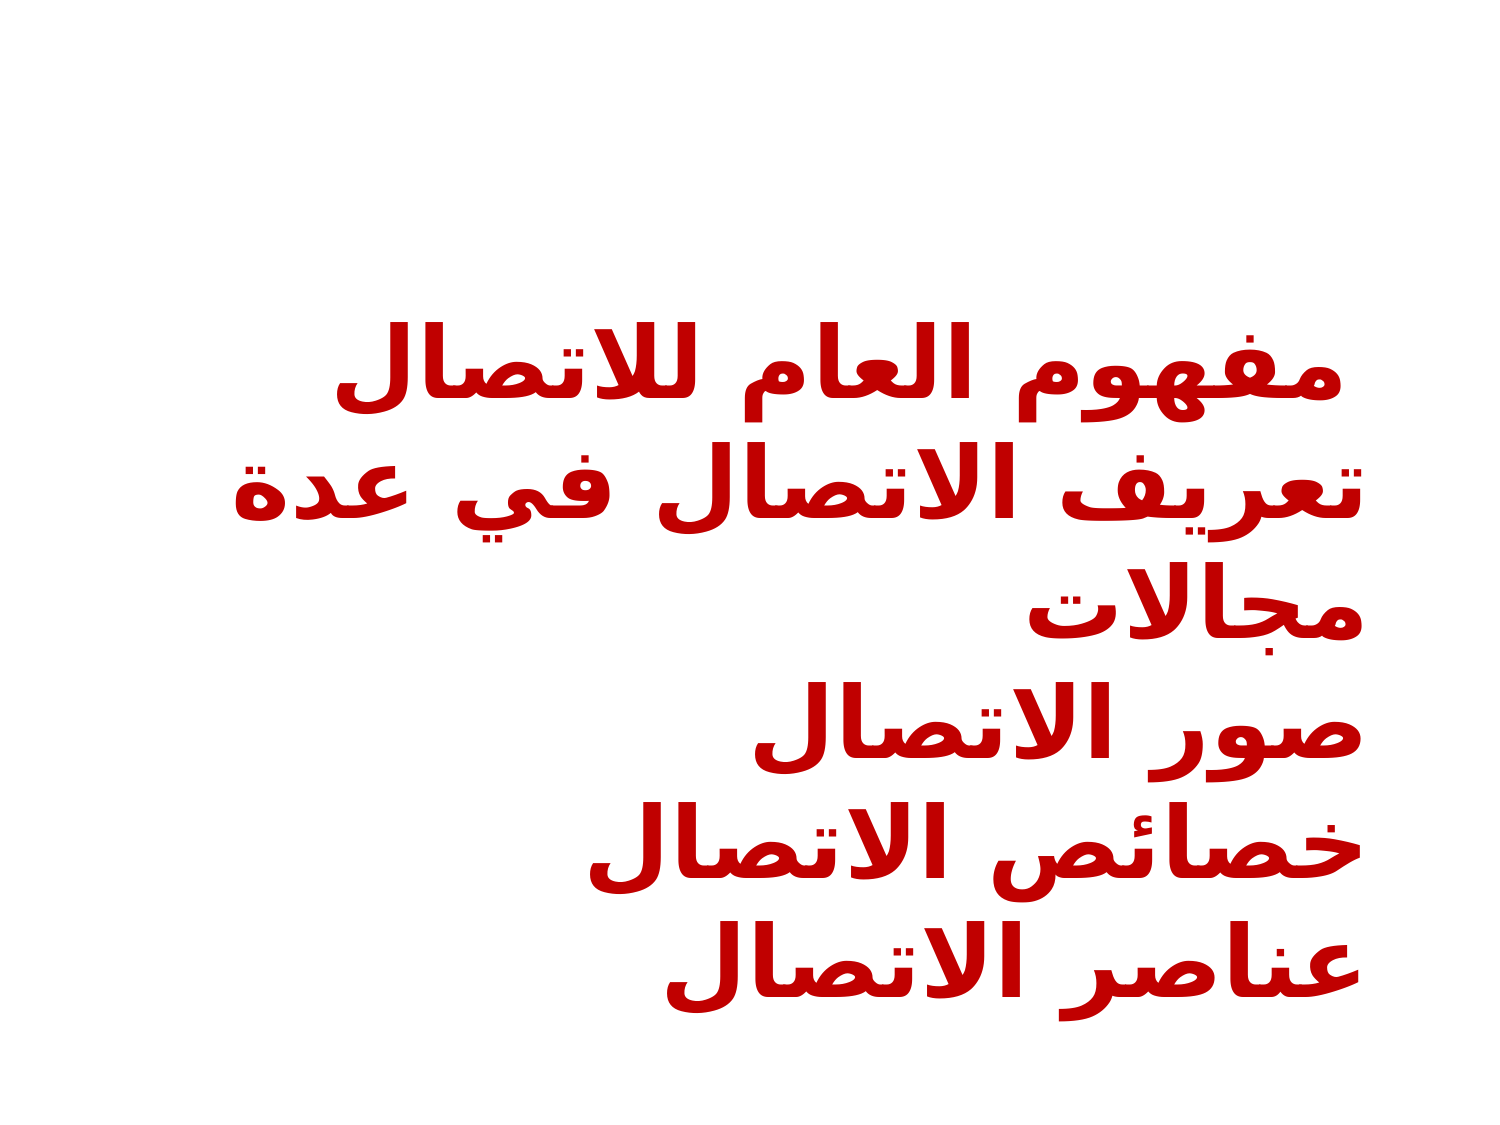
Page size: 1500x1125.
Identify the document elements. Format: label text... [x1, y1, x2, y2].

text_box مفهوم العام للاتصال تعريف الاتصال في عدة مجالات صور الاتصال خصائص الاتصال عناصر الاتصال [159, 290, 1385, 965]
